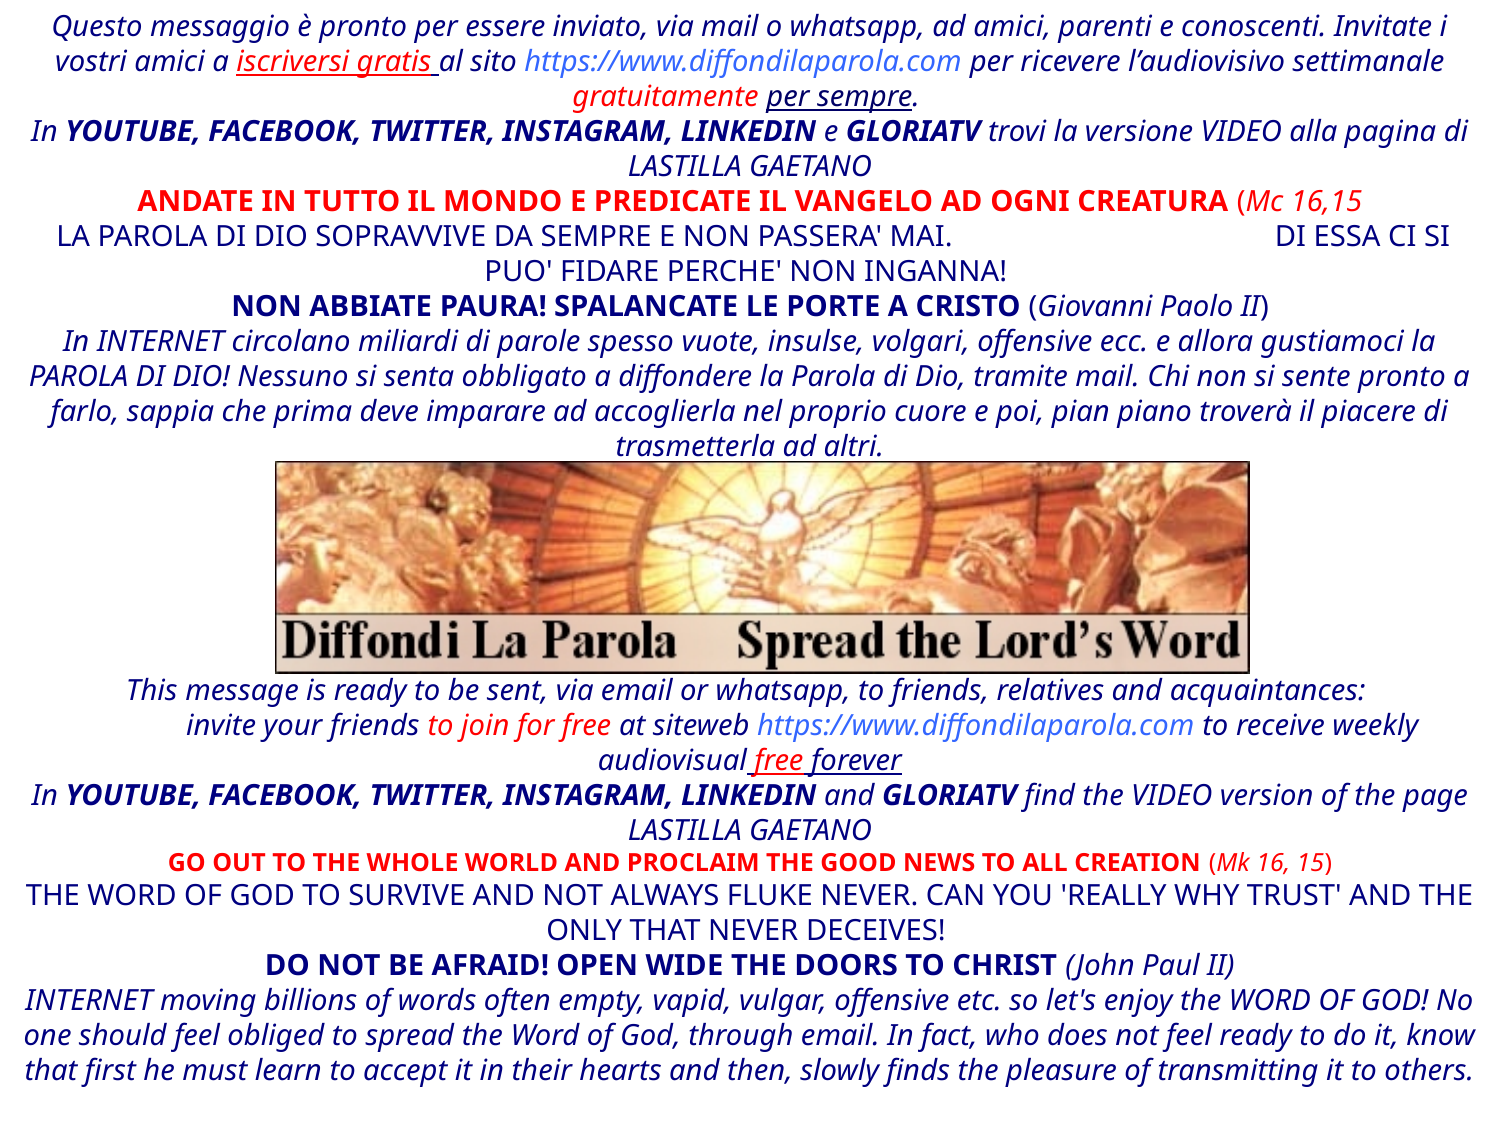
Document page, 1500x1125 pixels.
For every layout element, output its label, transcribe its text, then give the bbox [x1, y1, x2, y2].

picture [274, 461, 1250, 674]
text_box Questo messaggio è pronto per essere inviato, via mail o whatsapp, ad amici, parenti e conoscenti. Invitate i vostri amici a iscriversi gratis al sito https://www.diffondilaparola.com per ricevere l’audiovisivo settimanale gratuitamente per sempre. In YOUTUBE, FACEBOOK, TWITTER, INSTAGRAM, LINKEDIN e GLORIATV trovi la versione VIDEO alla pagina di LASTILLA GAETANO ANDATE IN TUTTO IL MONDO E PREDICATE IL VANGELO AD OGNI CREATURA (Mc 16,15 LA PAROLA DI DIO SOPRAVVIVE DA SEMPRE E NON PASSERA' MAI. DI ESSA CI SI PUO' FIDARE PERCHE' NON INGANNA! NON ABBIATE PAURA! SPALANCATE LE PORTE A CRISTO (Giovanni Paolo II) In INTERNET circolano miliardi di parole spesso vuote, insulse, volgari, offensive ecc. e allora gustiamoci la PAROLA DI DIO! Nessuno si senta obbligato a diffondere la Parola di Dio, tramite mail. Chi non si sente pronto a farlo, sappia che prima deve imparare ad accoglierla nel proprio cuore e poi, pian piano troverà il piacere di trasmetterla ad altri. This message is ready to be sent, via email or whatsapp, to friends, relatives and acquaintances: invite your friends to join for free at siteweb https://www.diffondilaparola.com to receive weekly audiovisual free forever In YOUTUBE, FACEBOOK, TWITTER, INSTAGRAM, LINKEDIN and GLORIATV find the VIDEO version of the page LASTILLA GAETANO GO OUT TO THE WHOLE WORLD AND PROCLAIM THE GOOD NEWS TO ALL CREATION (Mk 16, 15) THE WORD OF GOD TO SURVIVE AND NOT ALWAYS FLUKE NEVER. CAN YOU 'REALLY WHY TRUST' AND THE ONLY THAT NEVER DECEIVES! DO NOT BE AFRAID! OPEN WIDE THE DOORS TO CHRIST (John Paul II) INTERNET moving billions of words often empty, vapid, vulgar, offensive etc. so let's enjoy the WORD OF GOD! No one should feel obliged to spread the Word of God, through email. In fact, who does not feel ready to do it, know that first he must learn to accept it in their hearts and then, slowly finds the pleasure of transmitting it to others. [0, 0, 1500, 1094]
